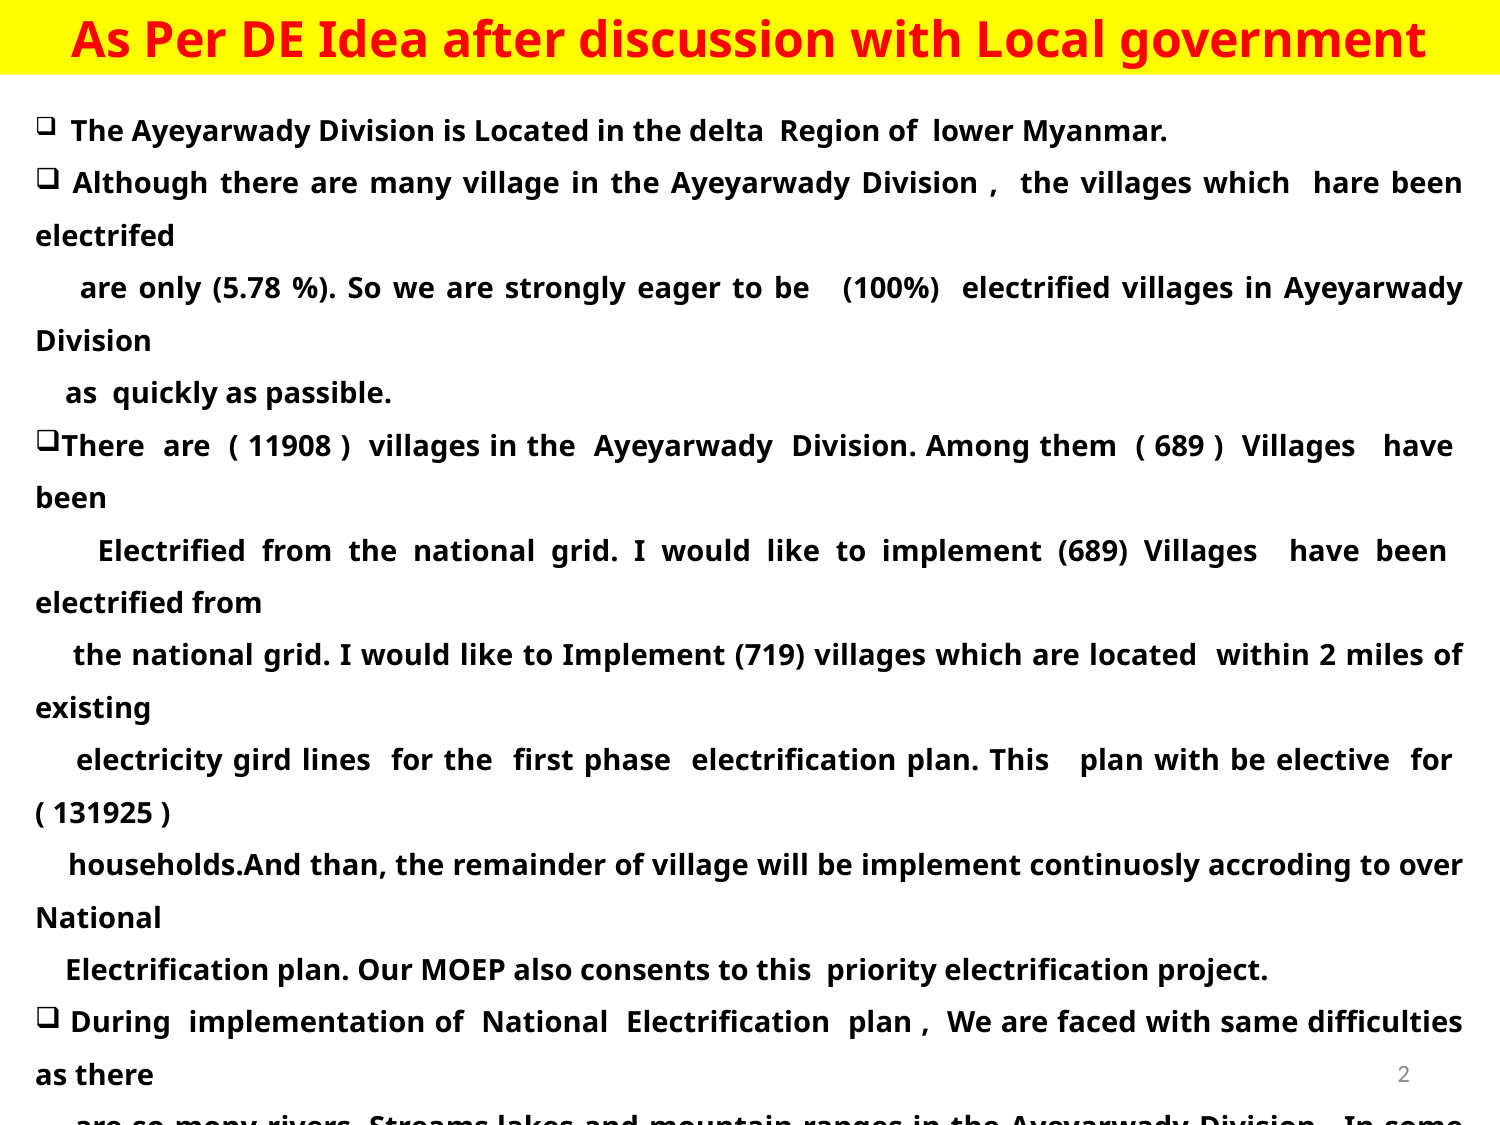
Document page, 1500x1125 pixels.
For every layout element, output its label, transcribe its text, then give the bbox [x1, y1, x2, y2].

slide_number 2 [1074, 1042, 1425, 1103]
text_box The Ayeyarwady Division is Located in the delta Region of lower Myanmar. Although there are many village in the Ayeyarwady Division , the villages which hare been electrifed are only (5.78 %). So we are strongly eager to be (100%) electrified villages in Ayeyarwady Division as quickly as passible. There are ( 11908 ) villages in the Ayeyarwady Division. Among them ( 689 ) Villages have been Electrified from the national grid. I would like to implement (689) Villages have been electrified from the national grid. I would like to Implement (719) villages which are located within 2 miles of existing electricity gird lines for the first phase electrification plan. This plan with be elective for ( 131925 ) households.And than, the remainder of village will be implement continuosly accroding to over National Electrification plan. Our MOEP also consents to this priority electrification project. During implementation of National Electrification plan , We are faced with same difficulties as there are so mony rivers, Streams,lakes and mountain ranges in the Ayeyarwady Division. In some places we can face with a little difficutly . The transportation and construction will be normlly easy it will not take time, So it can be implemented in short time. Our MOEP, DRD and consultants with foreign and local experts have to negotiate, coordinate and cooperate especially with local Government , Rural Development Depertment and other respective organizations to over come some perspective issues and challenges. [20, 87, 1480, 1125]
text_box As Per DE Idea after discussion with Local government [0, 0, 1500, 75]
